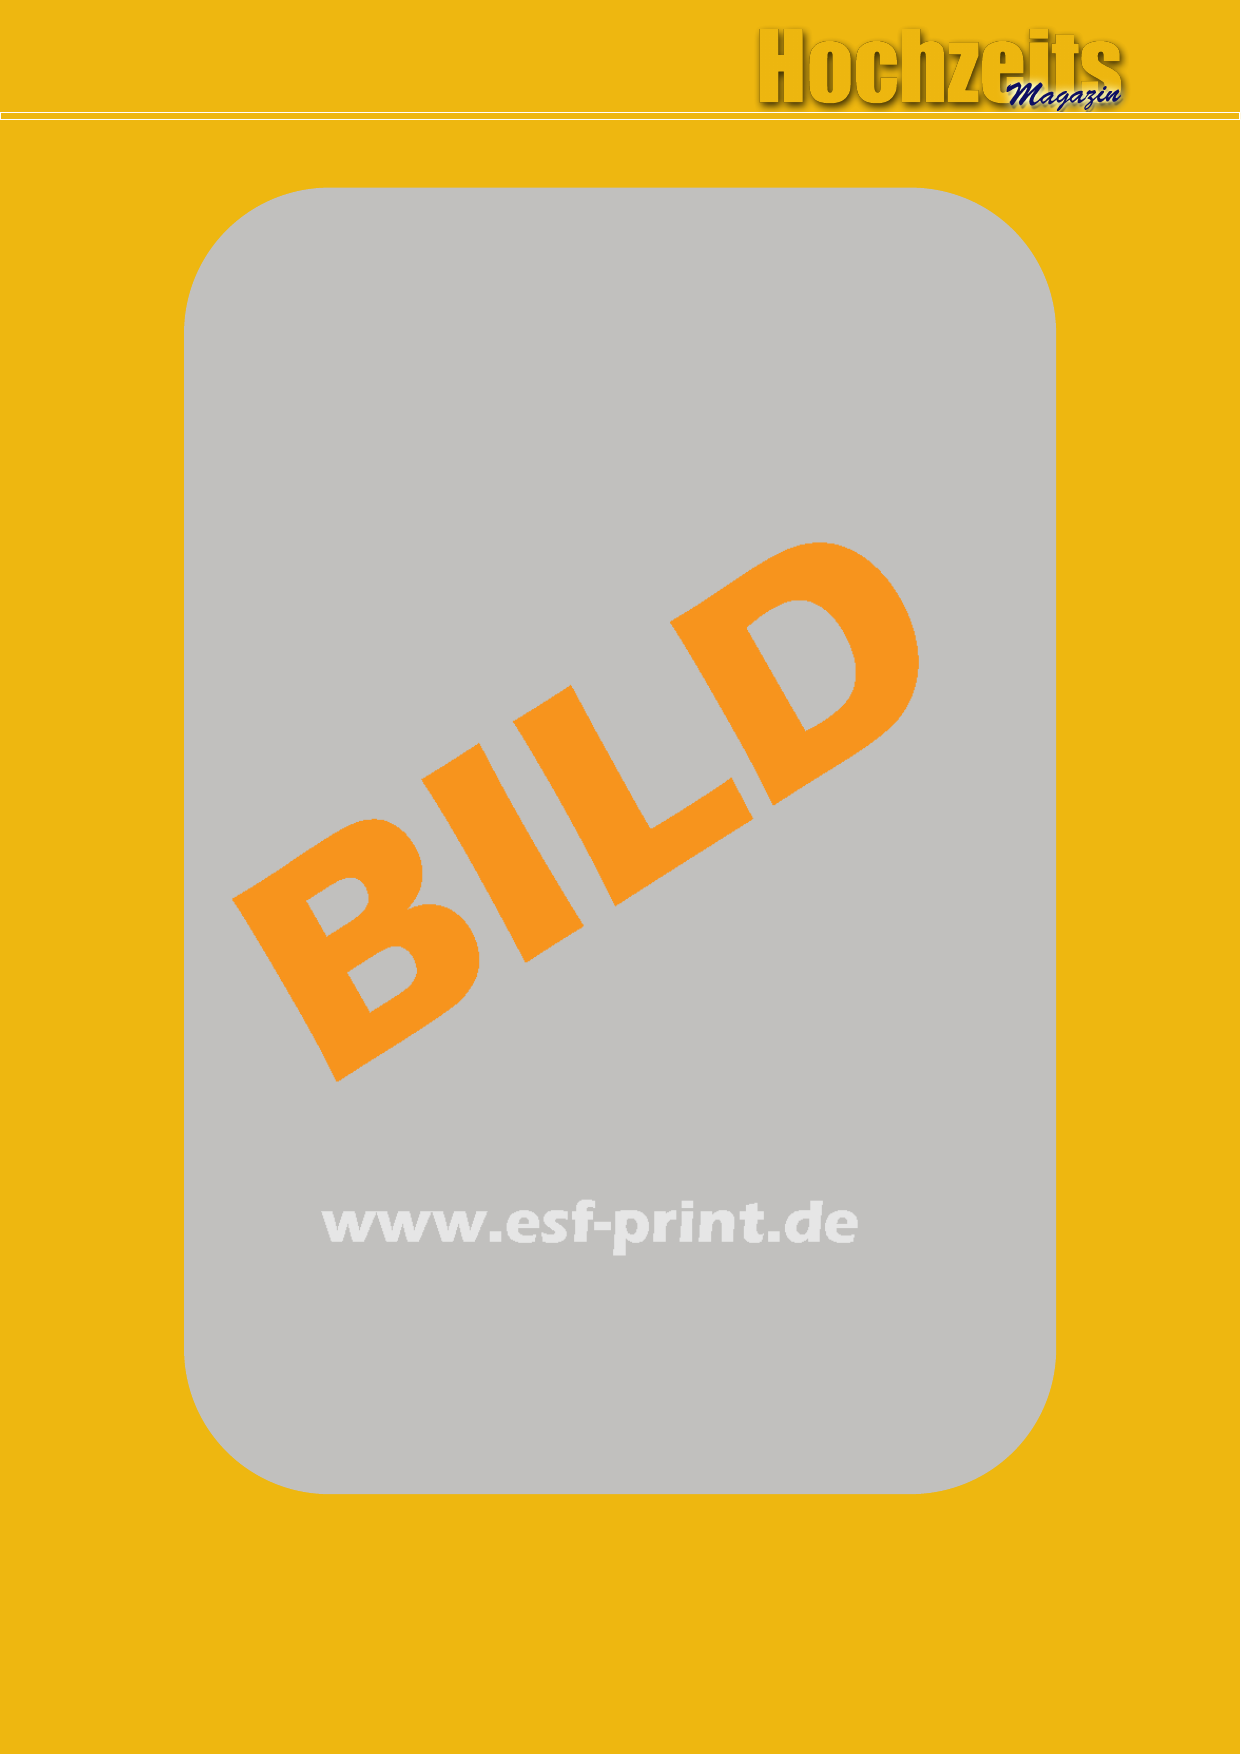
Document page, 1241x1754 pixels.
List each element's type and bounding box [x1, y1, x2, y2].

picture [183, 187, 1057, 1495]
text_box [0, 112, 748, 120]
picture [753, 25, 1131, 120]
text_box [1135, 112, 1241, 120]
